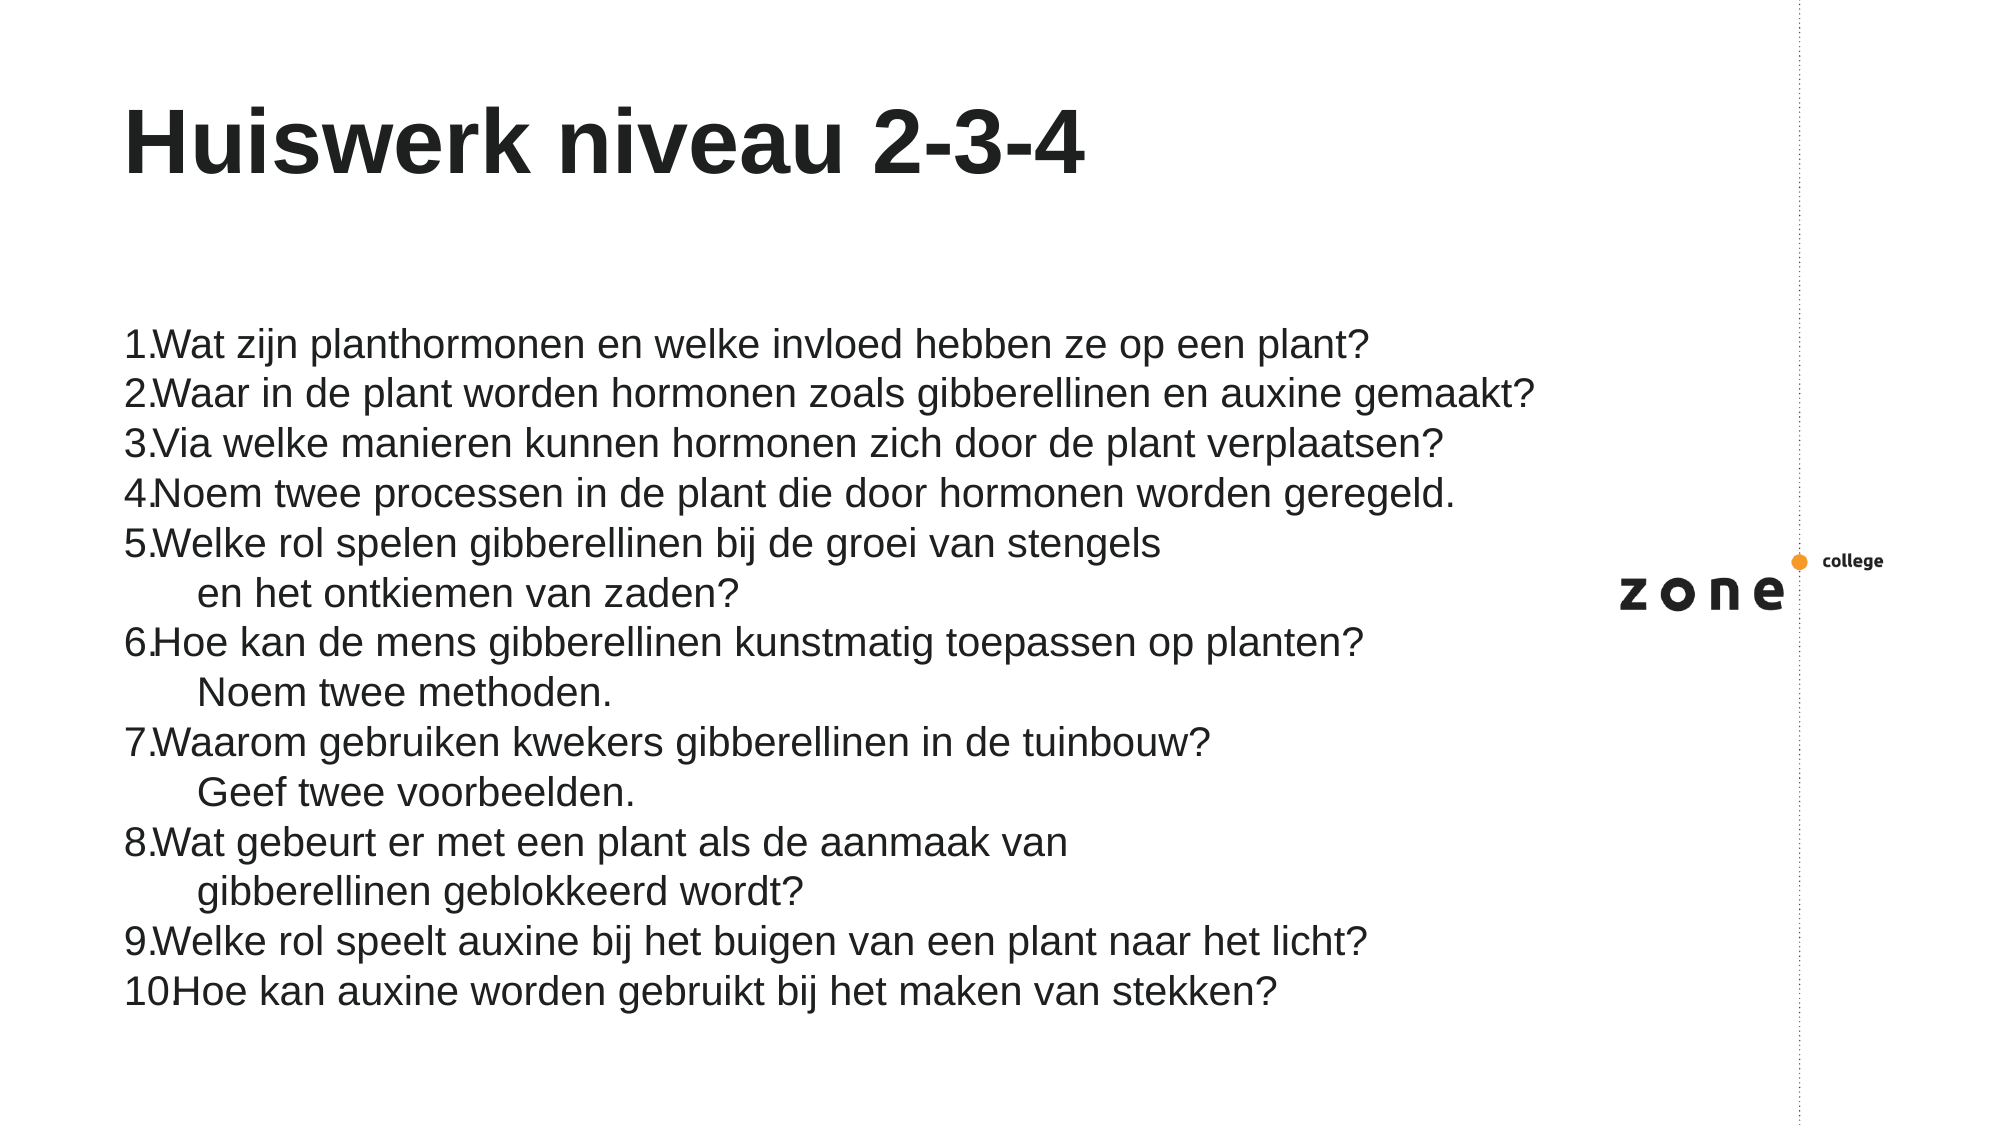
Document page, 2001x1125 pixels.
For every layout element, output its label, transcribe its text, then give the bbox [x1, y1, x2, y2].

picture [1596, 0, 2001, 1125]
list Wat zijn planthormonen en welke invloed hebben ze op een plant? Waar in de plant worden hormonen zoals gibberellinen en auxine gemaakt? Via welke manieren kunnen hormonen zich door de plant verplaatsen? Noem twee processen in de plant die door hormonen worden geregeld. Welke rol spelen gibberellinen bij de groei van stengels en het ontkiemen van zaden? Hoe kan de mens gibberellinen kunstmatig toepassen op planten? Noem twee methoden. Waarom gebruiken kwekers gibberellinen in de tuinbouw? Geef twee voorbeelden. Wat gebeurt er met een plant als de aanmaak van gibberellinen geblokkeerd wordt? Welke rol speelt auxine bij het buigen van een plant naar het licht? Hoe kan auxine worden gebruikt bij het maken van stekken? [124, 316, 1607, 1031]
title Huiswerk niveau 2-3-4 [124, 94, 1607, 272]
